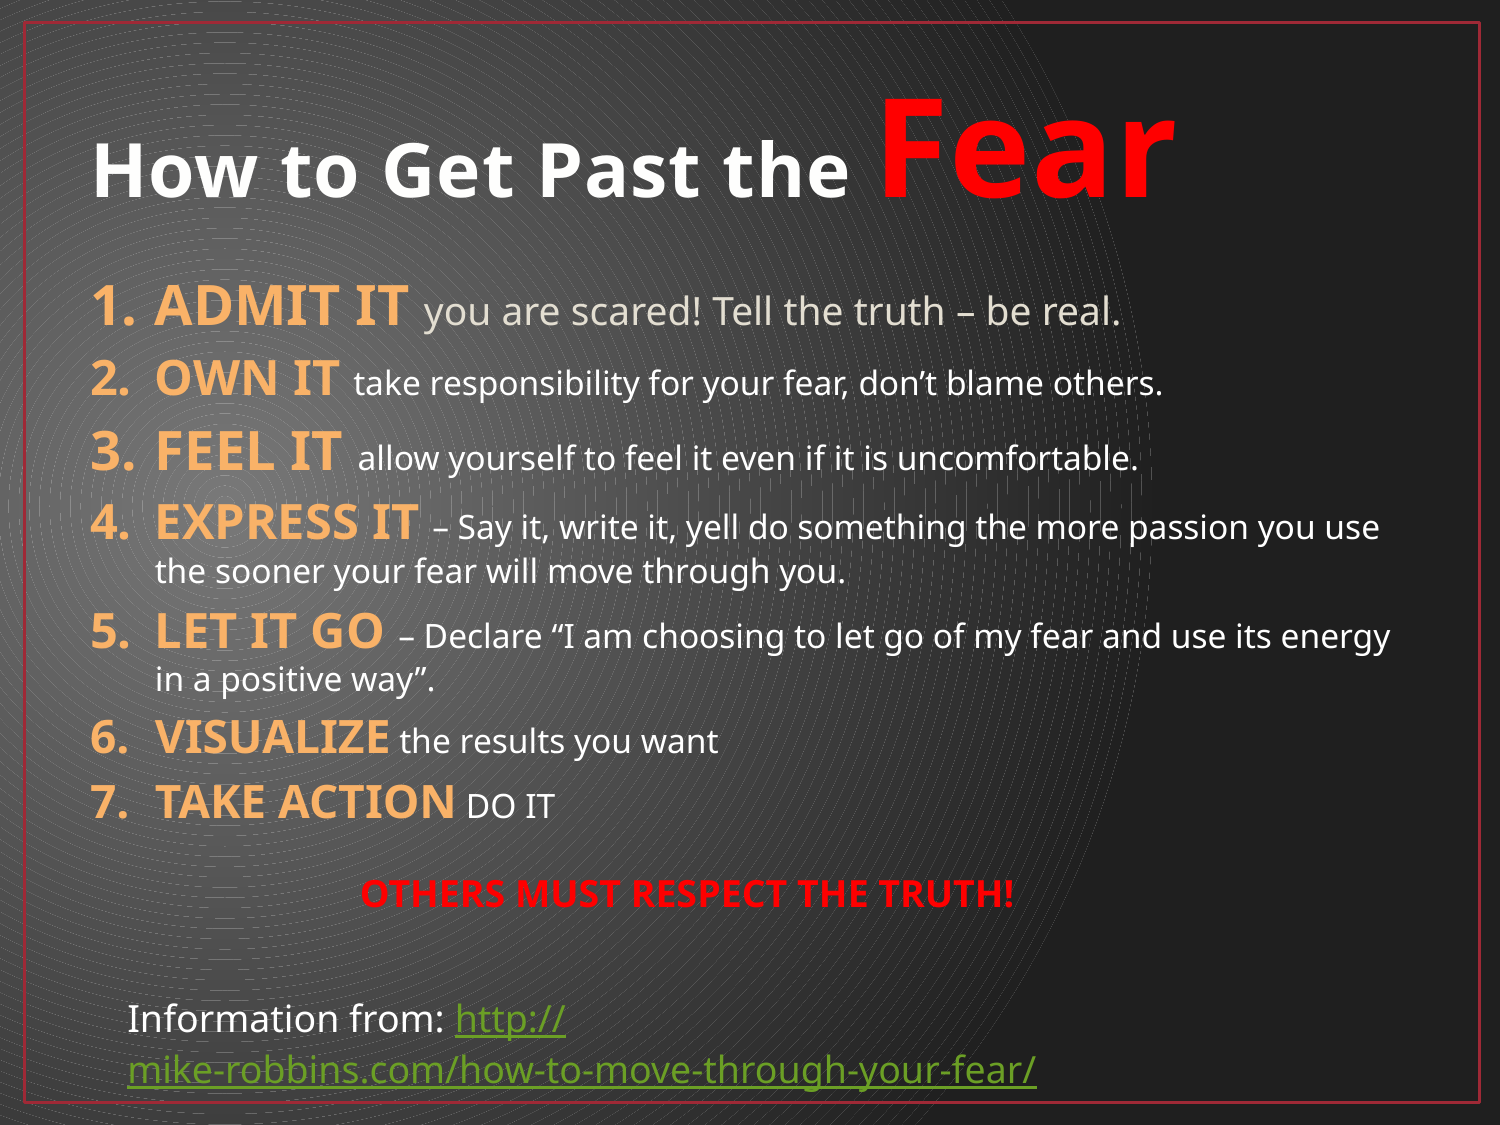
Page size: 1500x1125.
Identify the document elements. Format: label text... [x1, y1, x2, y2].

text_box OTHERS MUST RESPECT THE TRUTH! [299, 862, 1275, 968]
text_box Information from: http://mike-robbins.com/how-to-move-through-your-fear/ [112, 987, 1413, 1125]
title How to Get Past the Fear [75, 45, 1425, 233]
list ADMIT IT you are scared! Tell the truth – be real. OWN IT take responsibility for your fear, don’t blame others. FEEL IT allow yourself to feel it even if it is uncomfortable. EXPRESS IT – Say it, write it, yell do something the more passion you use the sooner your fear will move through you. LET IT GO – Declare “I am choosing to let go of my fear and use its energy in a positive way”. VISUALIZE the results you want TAKE ACTION DO IT [75, 262, 1425, 838]
